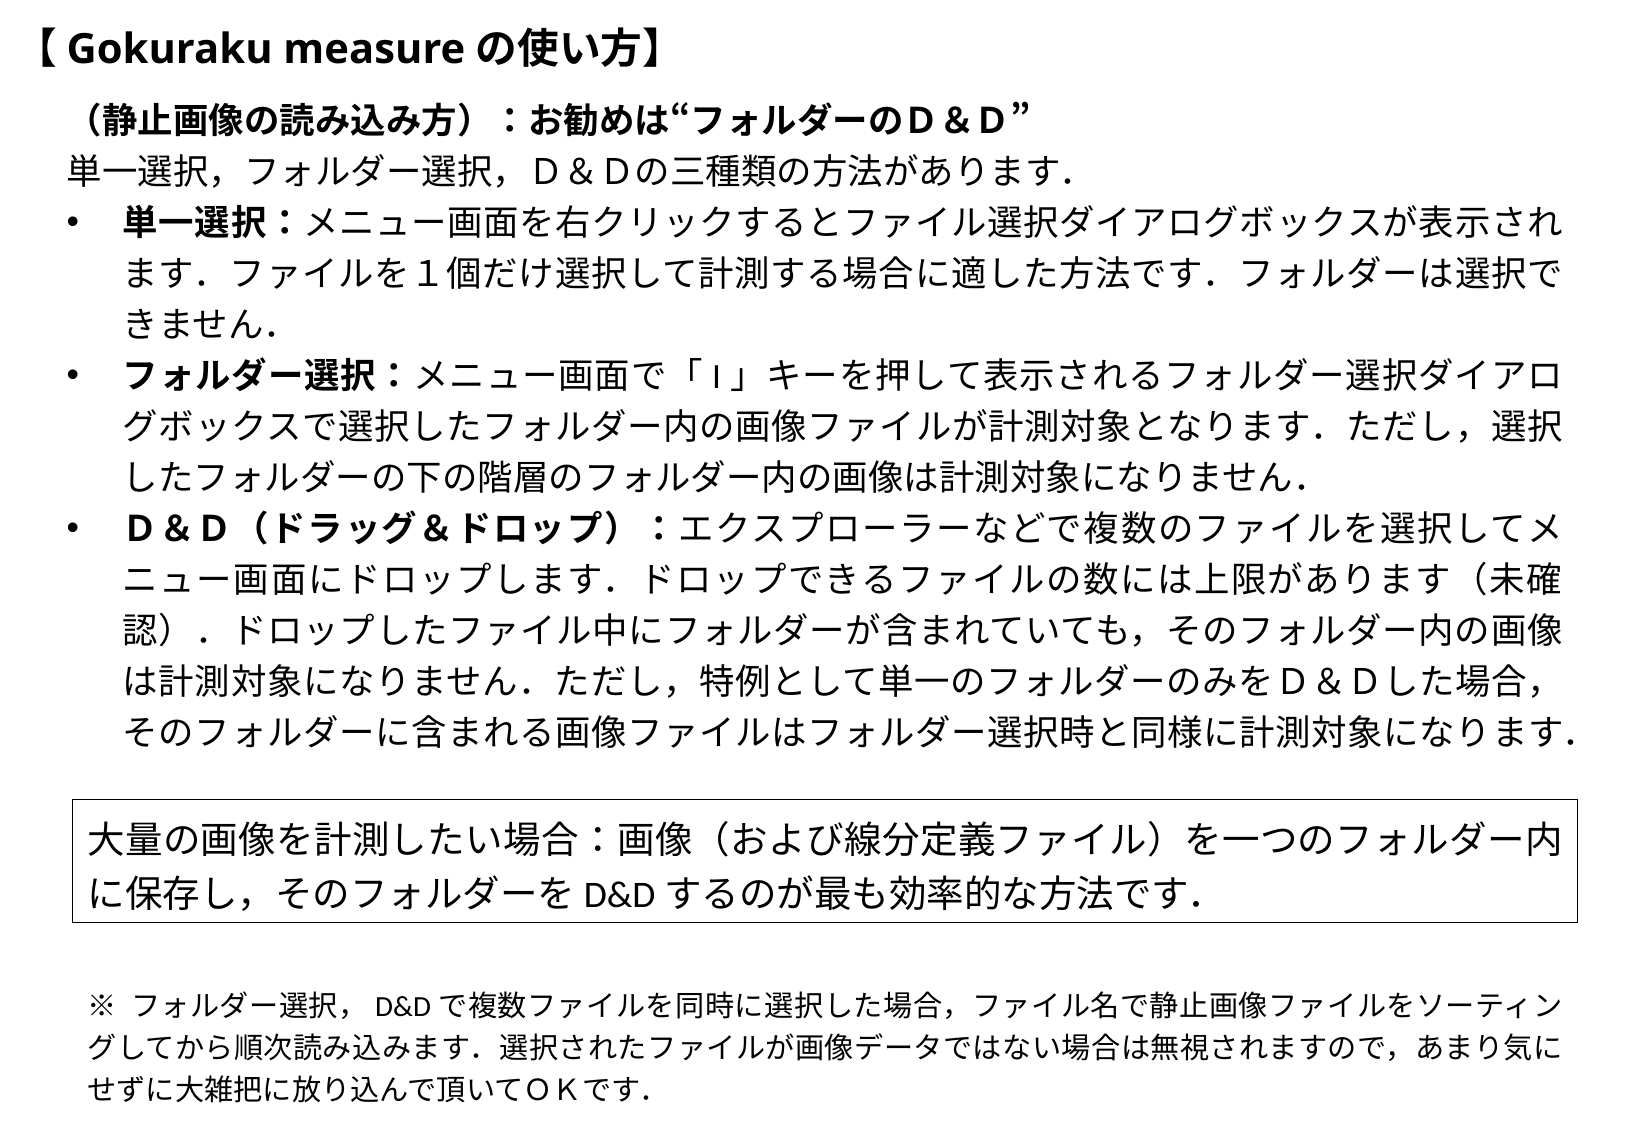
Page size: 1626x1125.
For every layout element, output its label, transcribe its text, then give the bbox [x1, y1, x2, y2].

text_box ※ フォルダー選択，D&Dで複数ファイルを同時に選択した場合，ファイル名で静止画像ファイルをソーティングしてから順次読み込みます．選択されたファイルが画像データではない場合は無視されますので，あまり気にせずに大雑把に放り込んで頂いてＯＫです． [72, 972, 1578, 1114]
text_box 大量の画像を計測したい場合：画像（および線分定義ファイル）を一つのフォルダー内に保存し，そのフォルダーをD&Dするのが最も効率的な方法です． [72, 799, 1578, 923]
title 【Gokuraku measureの使い方】 [0, 0, 1625, 101]
text_box （静止画像の読み込み方）：お勧めは“フォルダーのＤ＆Ｄ” 単一選択，フォルダー選択，Ｄ＆Ｄの三種類の方法があります． 単一選択：メニュー画面を右クリックするとファイル選択ダイアログボックスが表示されます．ファイルを１個だけ選択して計測する場合に適した方法です．フォルダーは選択できません． フォルダー選択：メニュー画面で「I」キーを押して表示されるフォルダー選択ダイアログボックスで選択したフォルダー内の画像ファイルが計測対象となります．ただし，選択したフォルダーの下の階層のフォルダー内の画像は計測対象になりません． Ｄ＆Ｄ（ドラッグ＆ドロップ）：エクスプローラーなどで複数のファイルを選択してメニュー画面にドロップします．ドロップできるファイルの数には上限があります（未確認）．ドロップしたファイル中にフォルダーが含まれていても，そのフォルダー内の画像は計測対象になりません．ただし，特例として単一のフォルダーのみをＤ＆Ｄした場合，そのフォルダーに含まれる画像ファイルはフォルダー選択時と同様に計測対象になります． [51, 82, 1578, 812]
